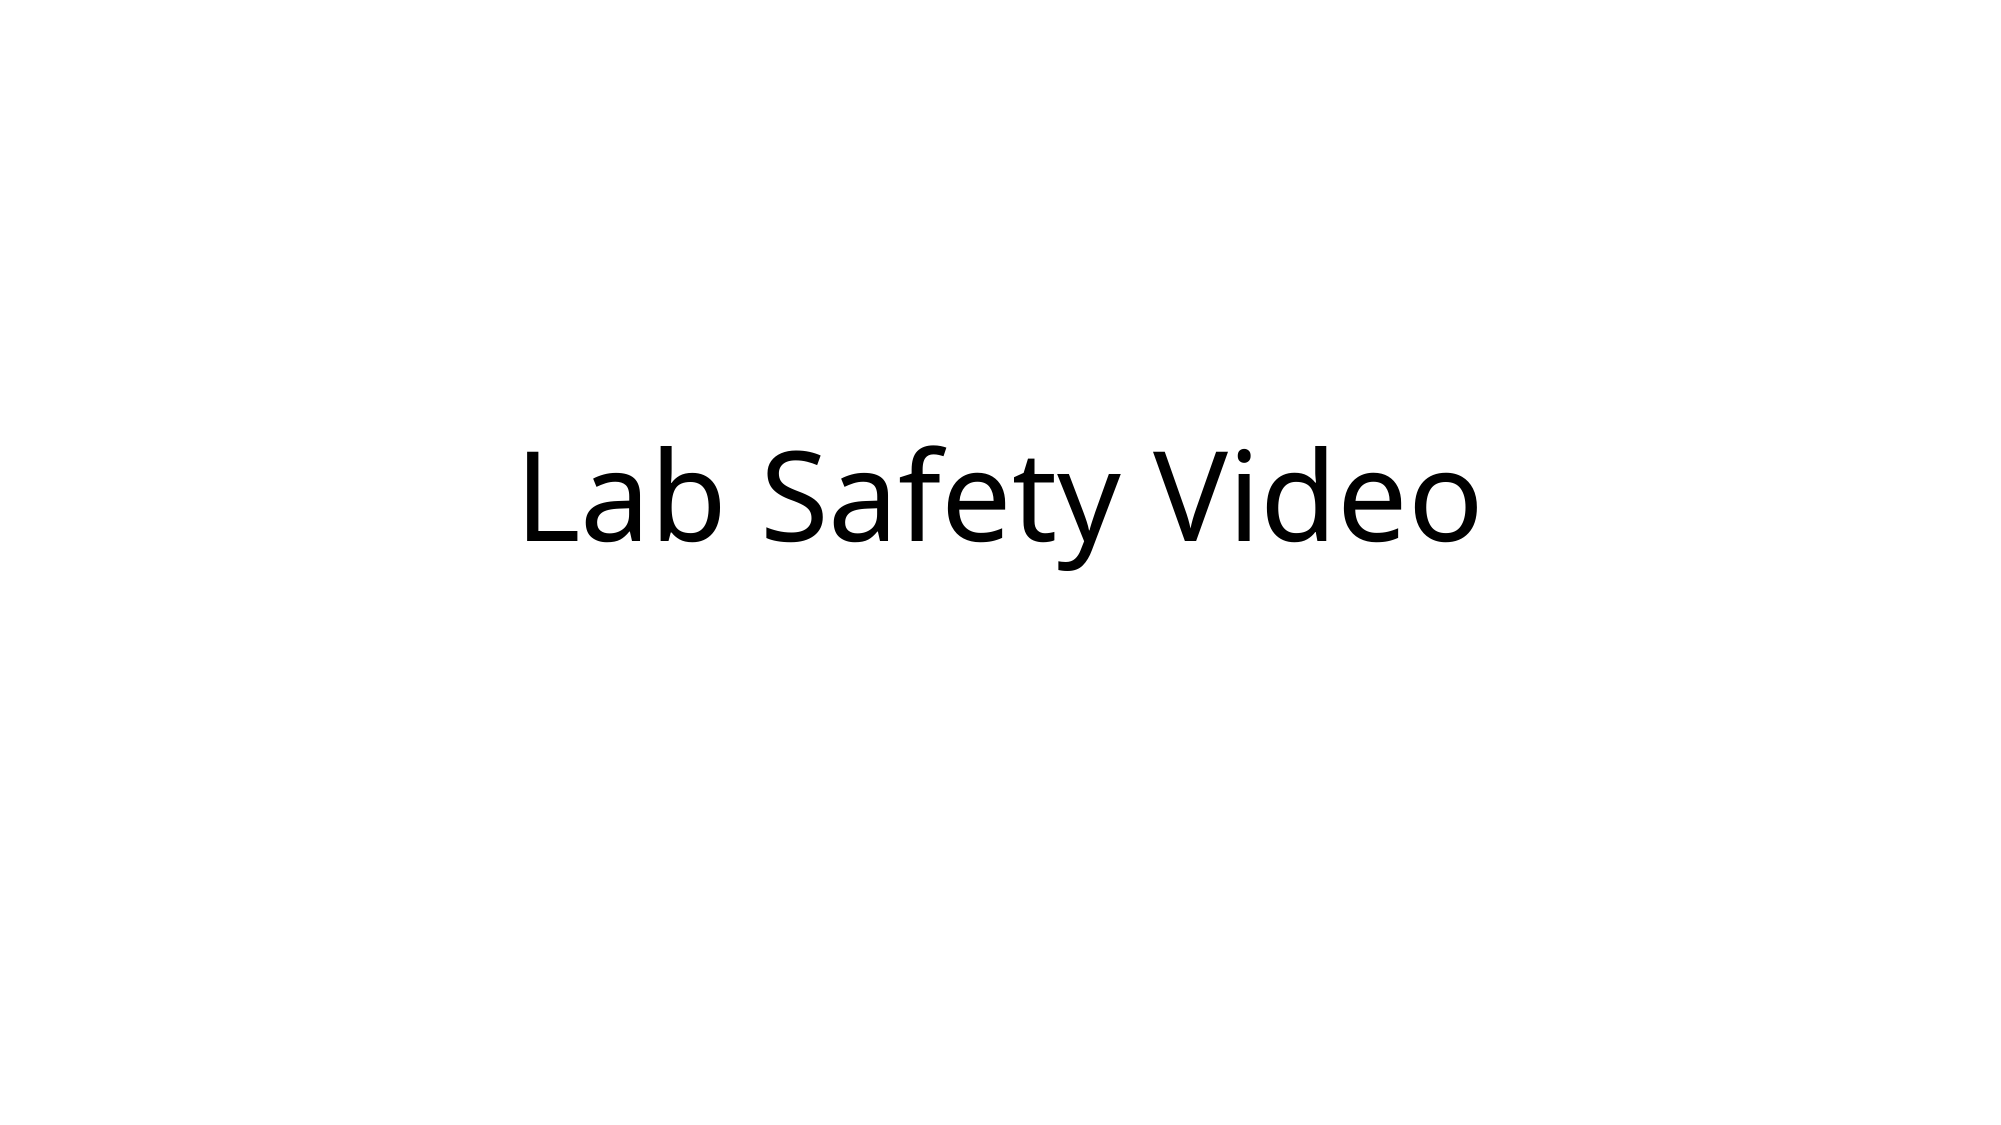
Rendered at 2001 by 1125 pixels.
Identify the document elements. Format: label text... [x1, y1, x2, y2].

title Lab Safety Video [249, 184, 1750, 576]
